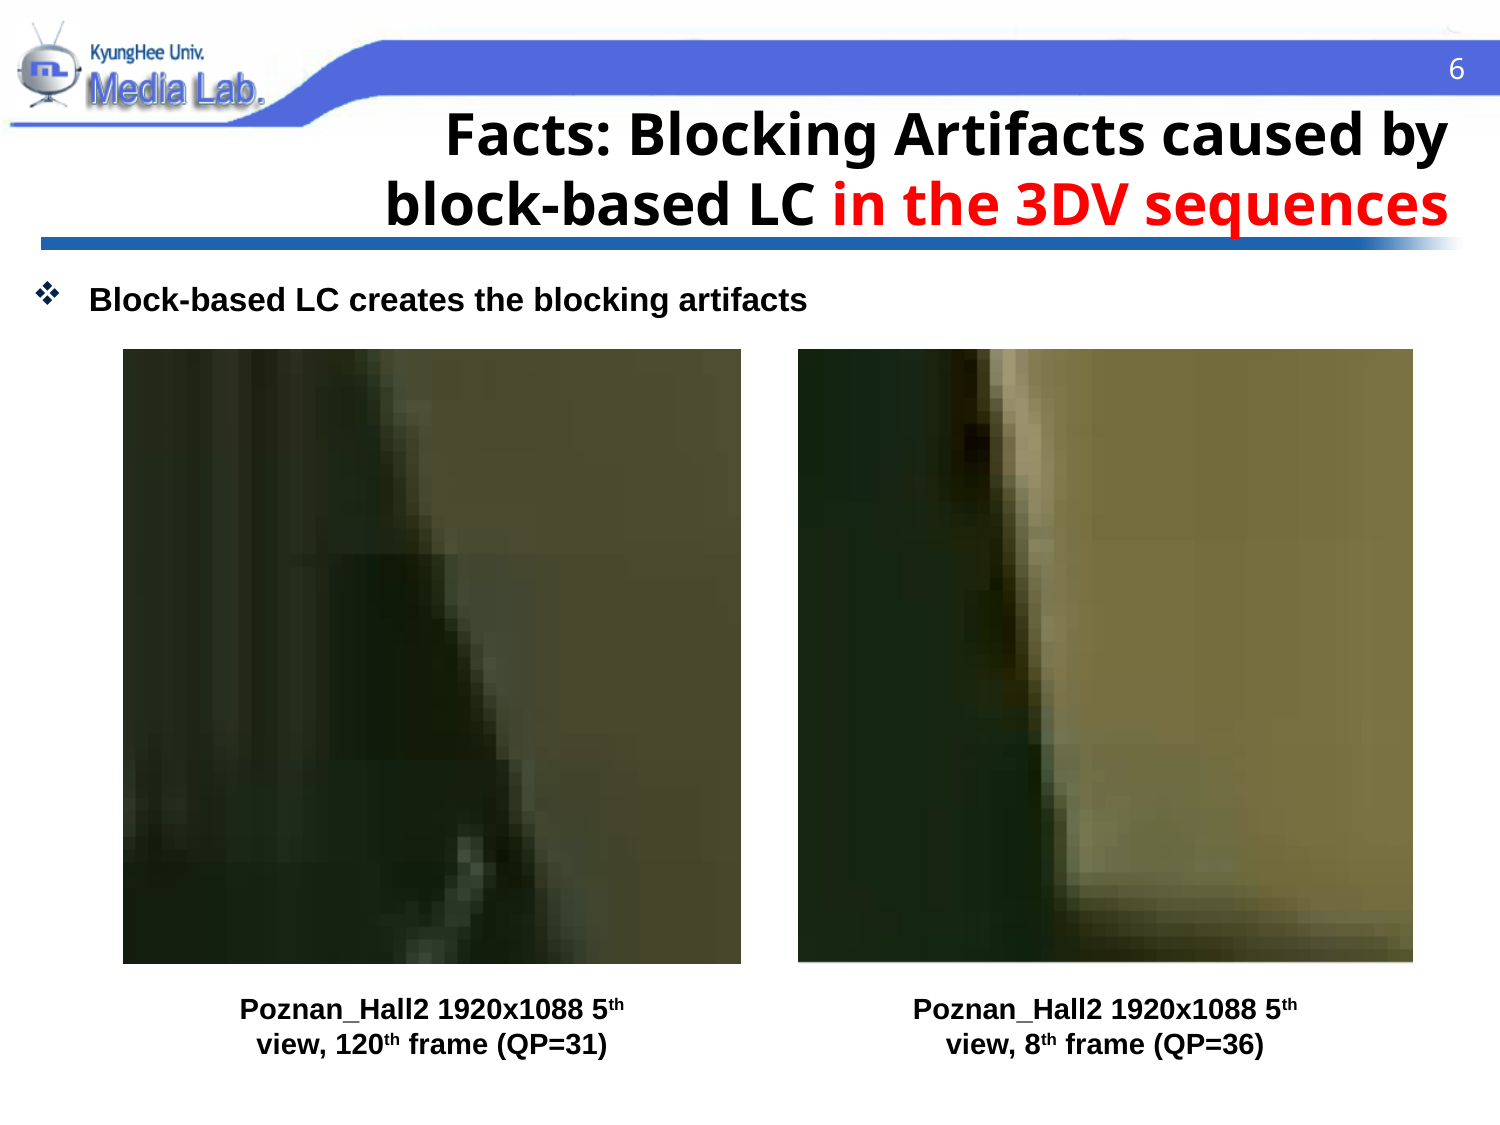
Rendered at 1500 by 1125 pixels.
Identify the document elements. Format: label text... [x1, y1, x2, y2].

picture [123, 349, 741, 965]
picture [797, 349, 1413, 965]
list Block-based LC creates the blocking artifacts [17, 262, 1483, 1107]
picture [0, 0, 1500, 138]
title Facts: Blocking Artifacts caused by block-based LC in the 3DV sequences [312, 101, 1465, 233]
slide_number 6 [1403, 42, 1481, 93]
text_box Poznan_Hall2 1920x1088 5th view, 120th frame (QP=31) [207, 982, 657, 1068]
text_box Poznan_Hall2 1920x1088 5th view, 8th frame (QP=36) [880, 982, 1330, 1068]
picture [41, 237, 1500, 250]
